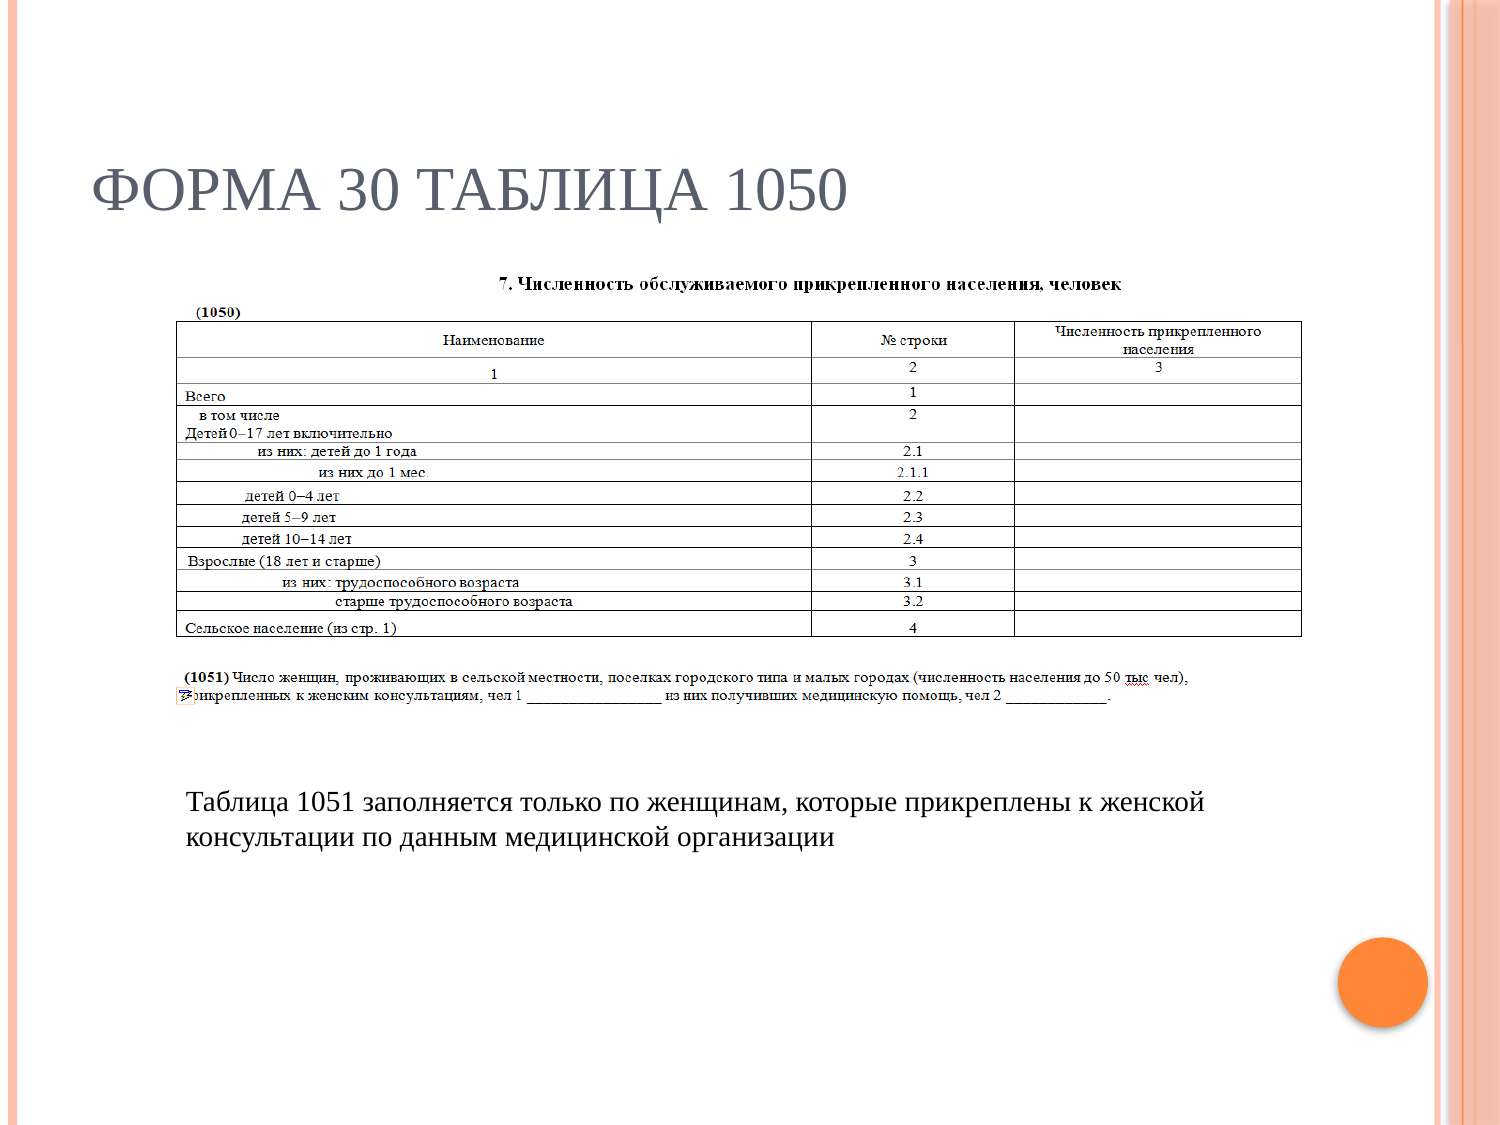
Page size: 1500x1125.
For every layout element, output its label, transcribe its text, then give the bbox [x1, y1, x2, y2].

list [74, 231, 1377, 764]
title Форма 30 Таблица 1050 [76, 42, 1302, 228]
text_box Таблица 1051 заполняется только по женщинам, которые прикреплены к женской консультации по данным медицинской организации [171, 775, 1317, 860]
